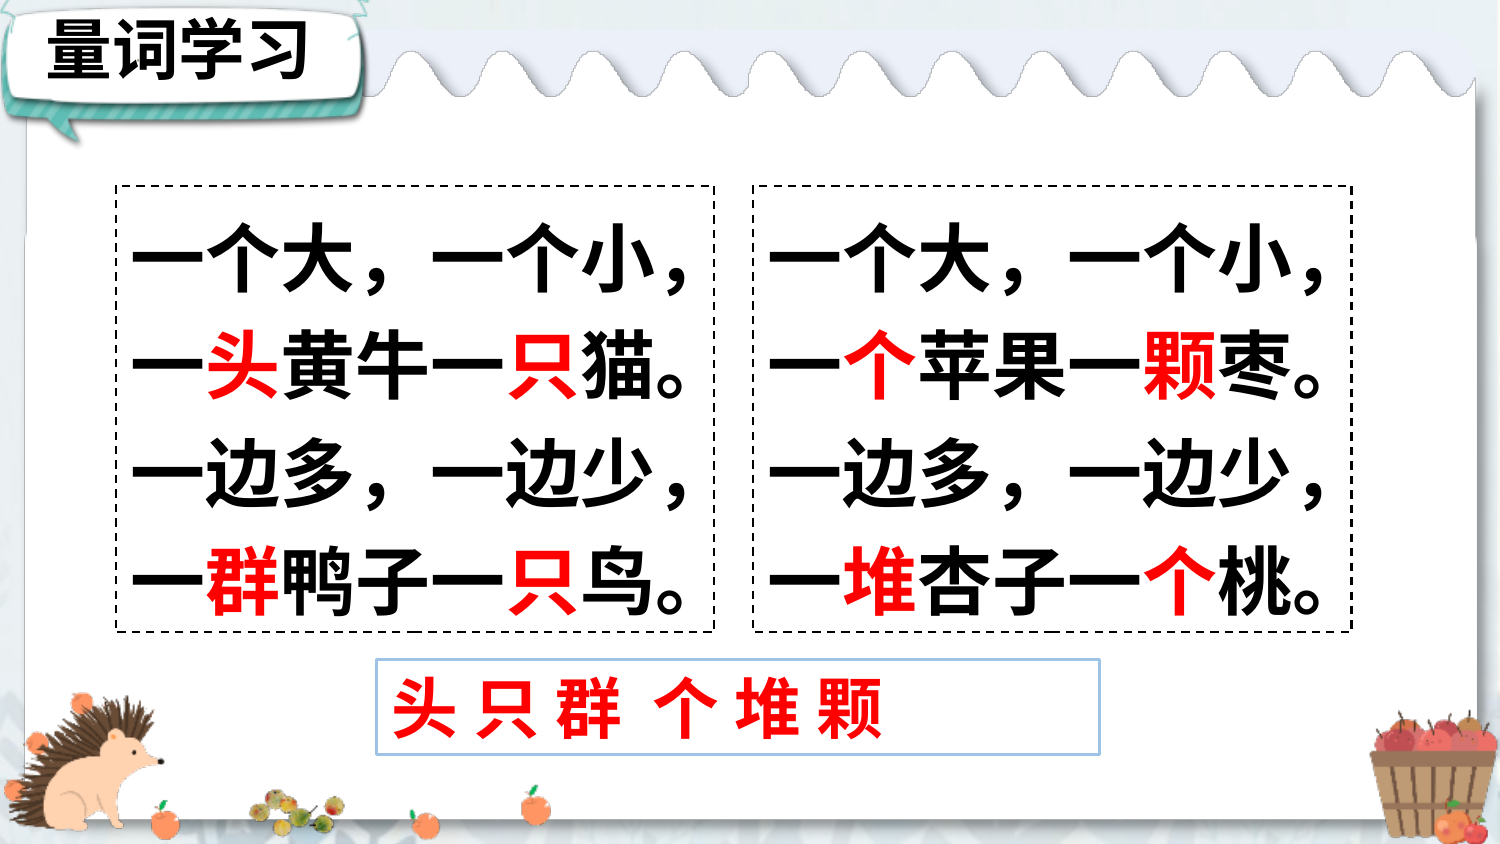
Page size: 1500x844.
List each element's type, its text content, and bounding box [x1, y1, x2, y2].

text_box 一个大，一个小， 一头黄牛一只猫。 一边多，一边少， 一群鸭子一只鸟。 [115, 185, 715, 633]
text_box 一个大，一个小， 一个苹果一颗枣。 一边多，一边少， 一堆杏子一个桃。 [752, 185, 1352, 633]
text_box 量词学习 [30, 0, 341, 95]
picture [0, 0, 1500, 844]
text_box 头 只 群 个 堆 颗 [376, 659, 1100, 755]
